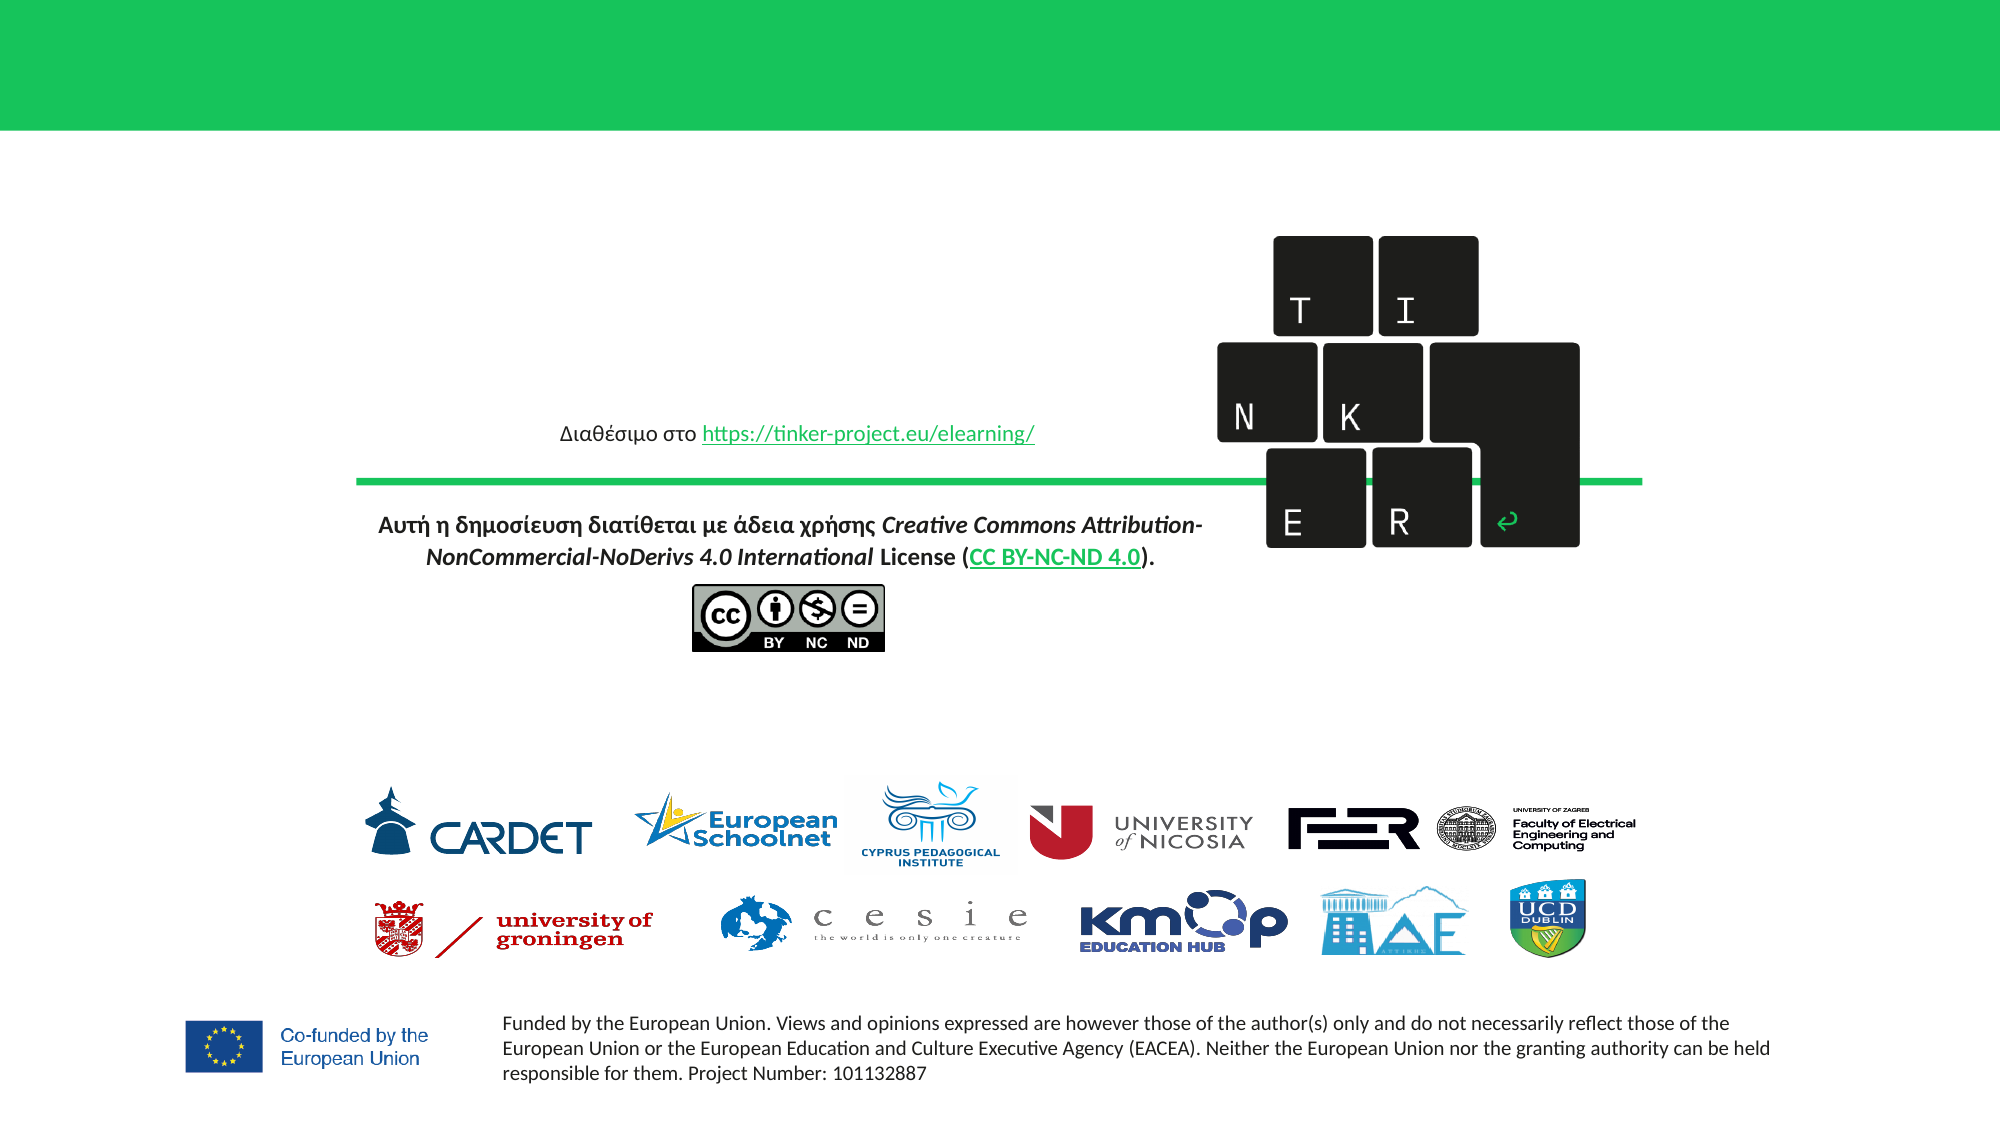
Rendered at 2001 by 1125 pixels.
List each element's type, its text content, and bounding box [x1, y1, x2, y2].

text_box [357, 775, 1643, 959]
text_box Αυτή η δημοσίευση διατίθεται με άδεια χρήσης Creative Commons Attribution-NonCommercial-NoDerivs 4.0 International License (CC BY-NC-ND 4.0). [270, 491, 1253, 586]
picture [692, 584, 885, 652]
picture [1217, 236, 1580, 548]
text_box Διαθέσιμο στο https://tinker-project.eu/elearning/ [545, 402, 1066, 462]
picture [168, 989, 469, 1106]
